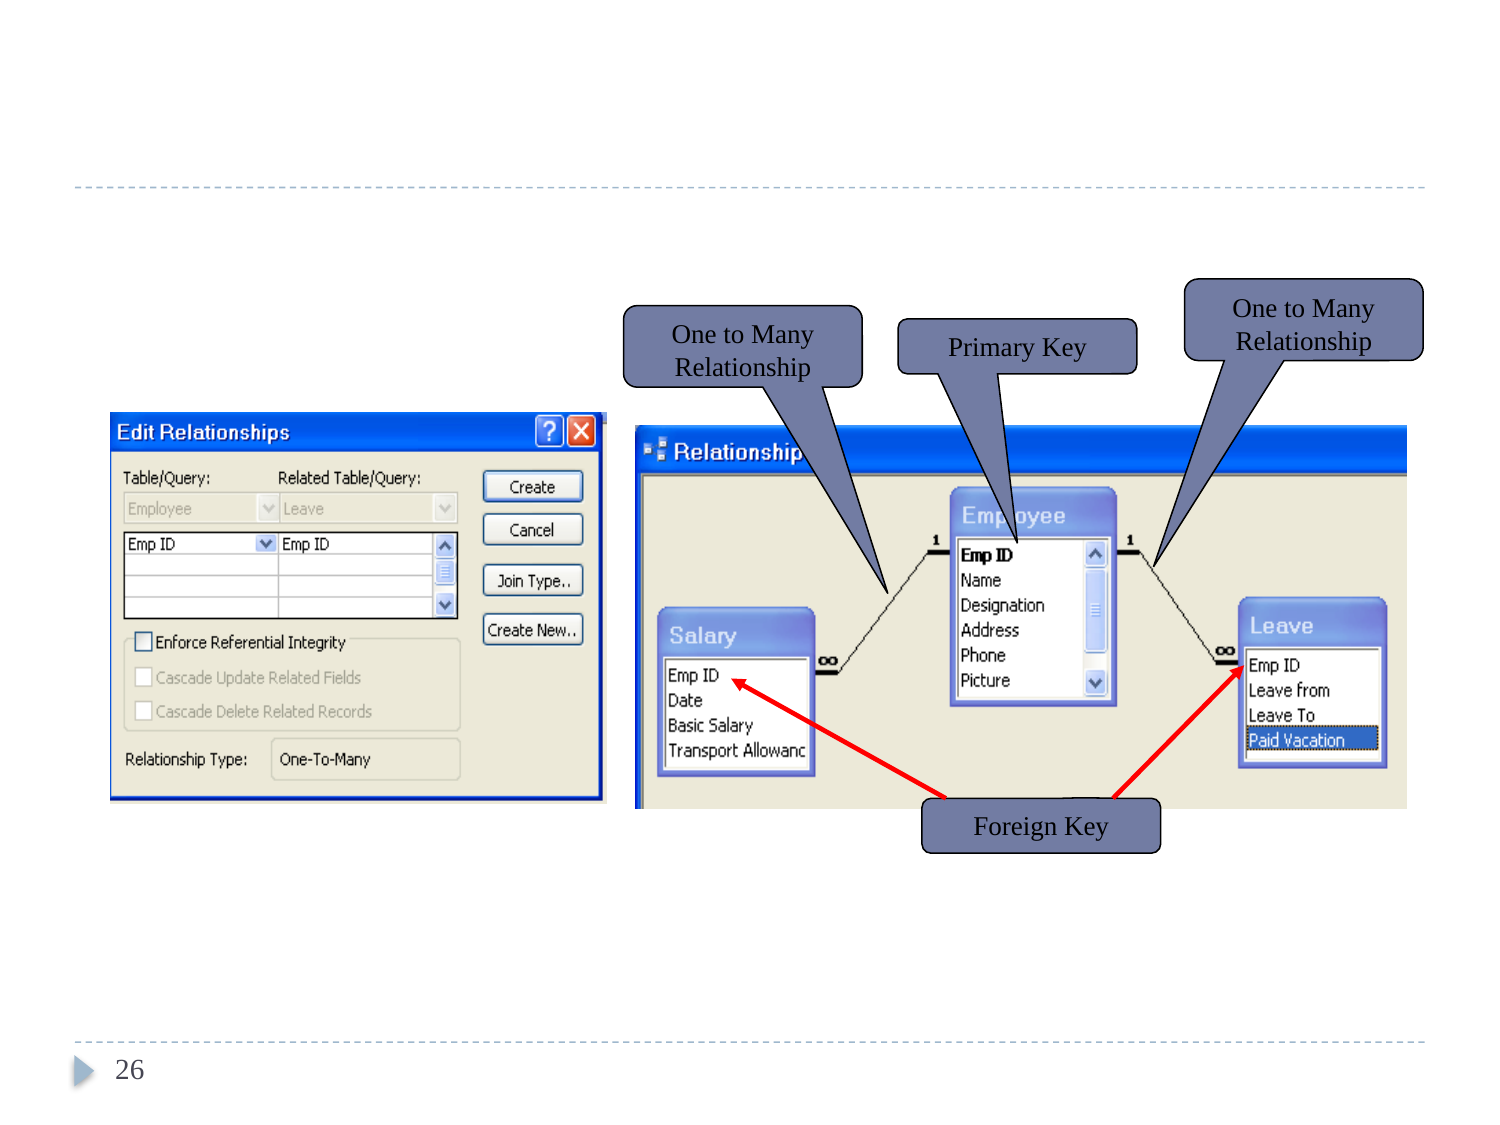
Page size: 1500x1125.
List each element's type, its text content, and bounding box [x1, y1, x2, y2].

slide_number 26 [100, 1042, 426, 1103]
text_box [110, 278, 1424, 854]
